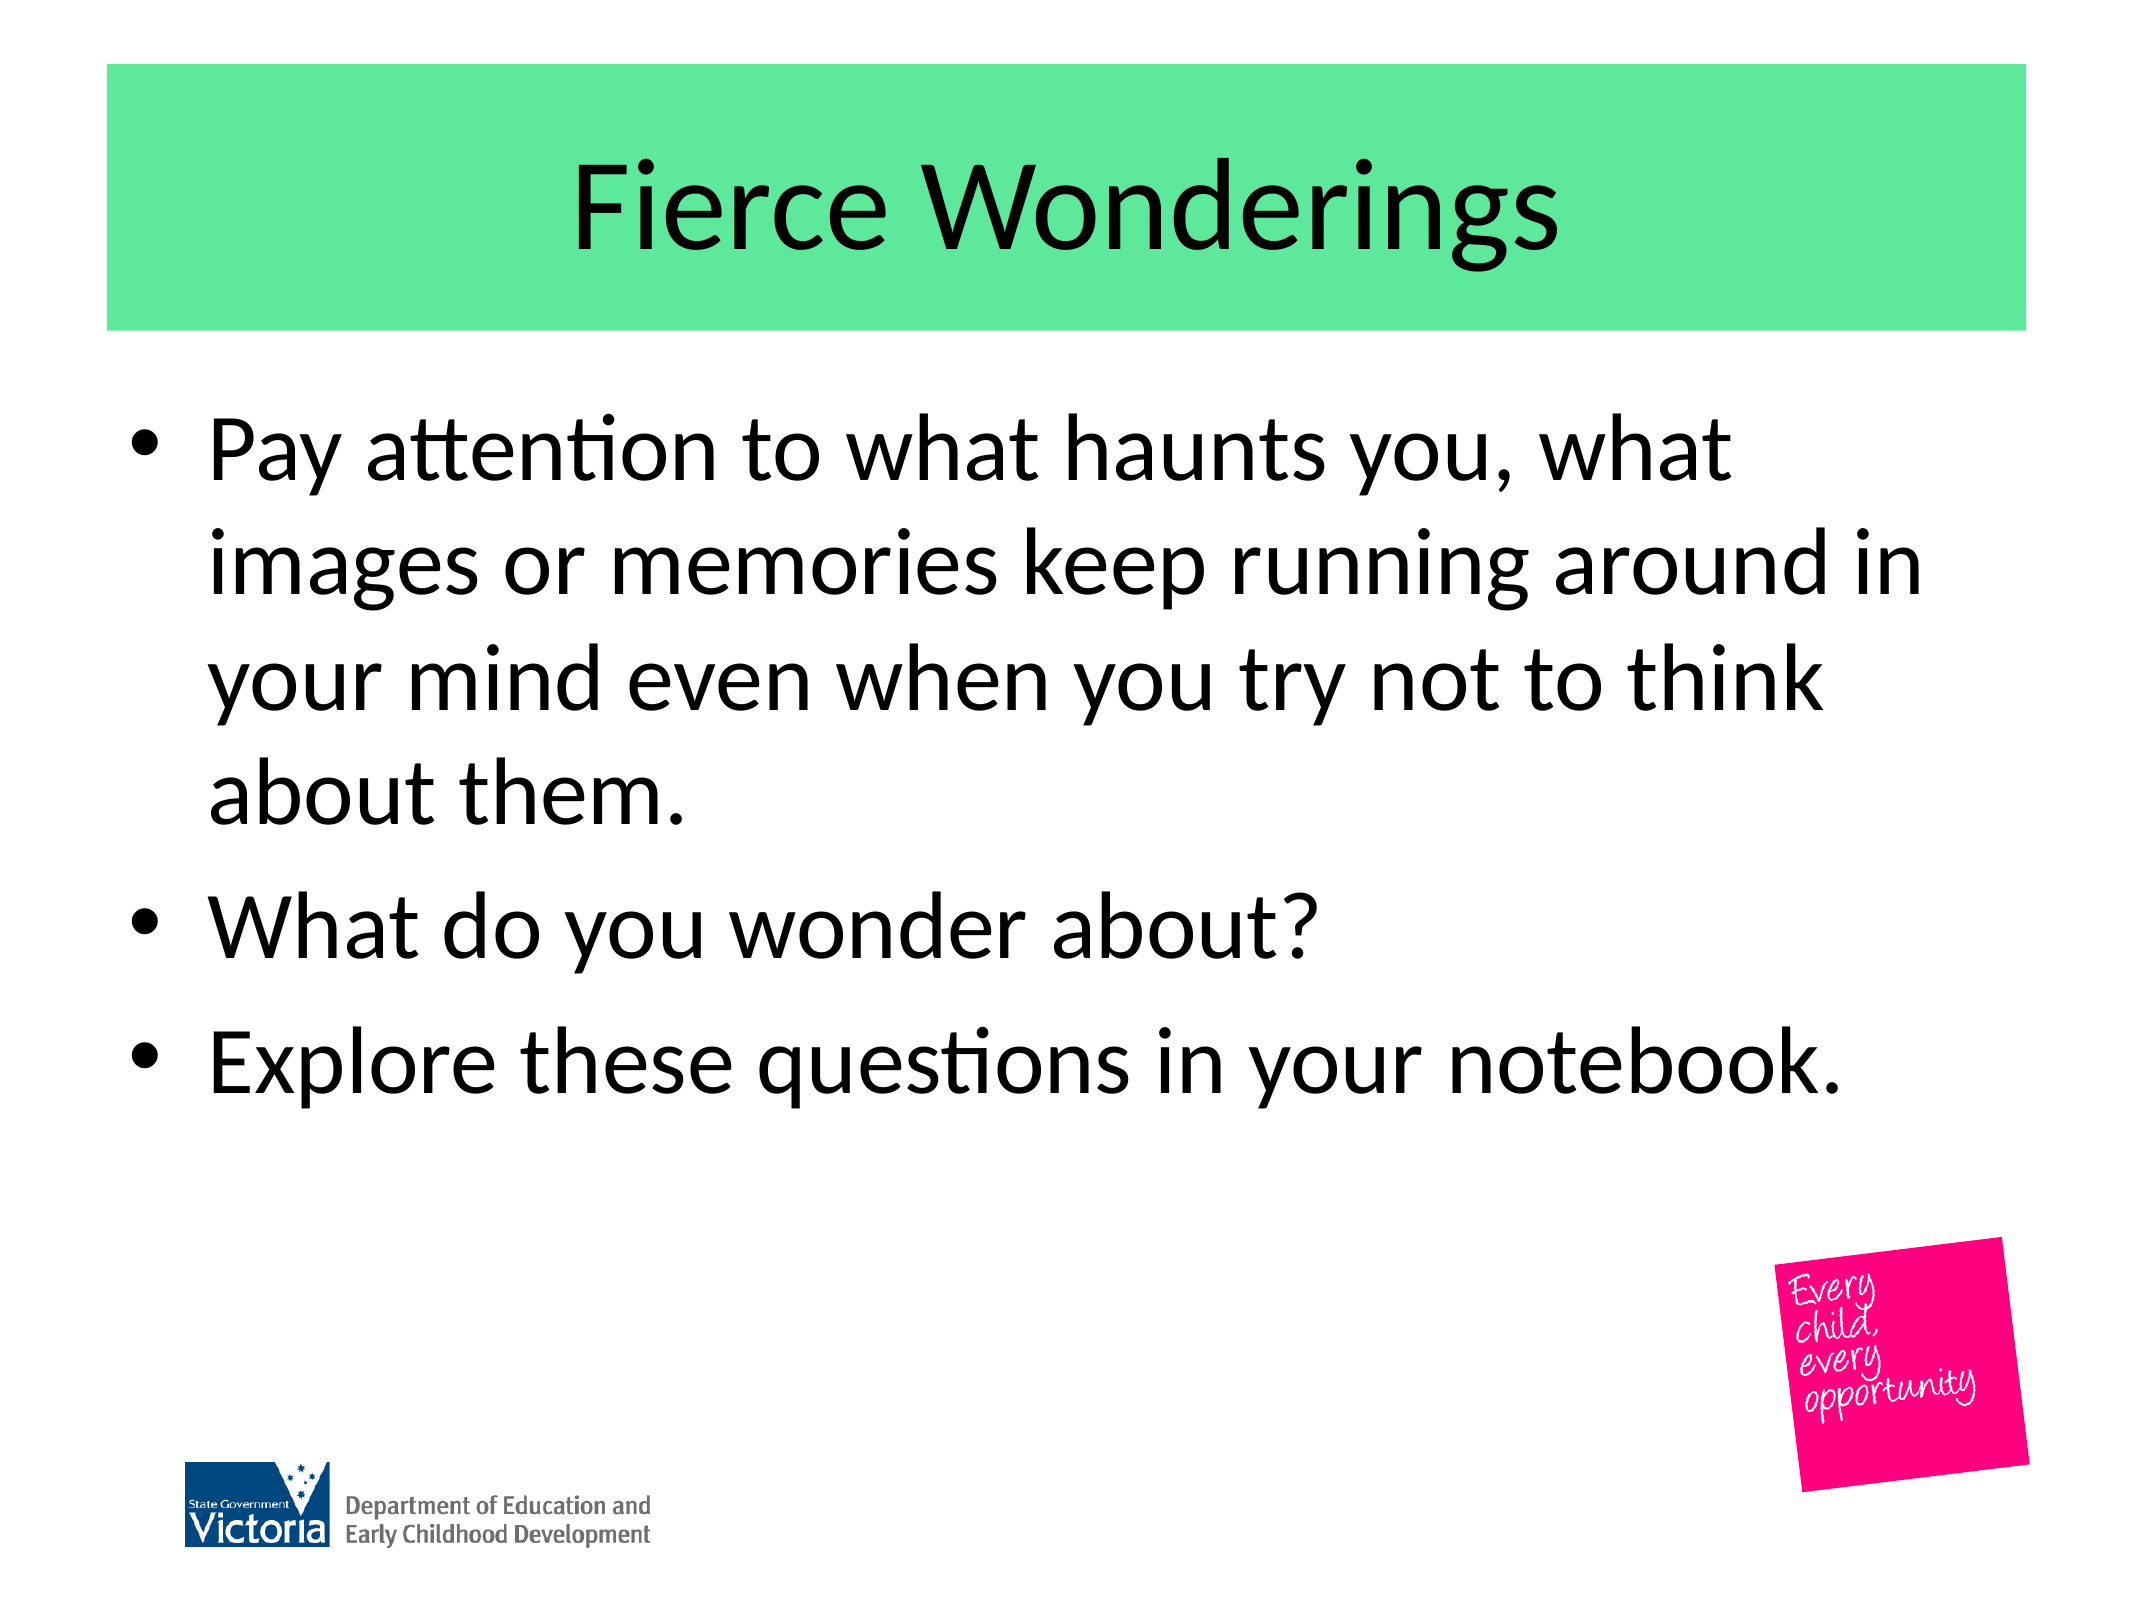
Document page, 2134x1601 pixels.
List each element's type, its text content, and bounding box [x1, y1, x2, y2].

picture [1795, 1430, 2030, 1493]
list Pay attention to what haunts you, what images or memories keep running around in your mind even when you try not to think about them. What do you wonder about? Explore these questions in your notebook. [106, 373, 2027, 1430]
picture [185, 1462, 650, 1548]
title Fierce Wonderings [106, 63, 2027, 331]
